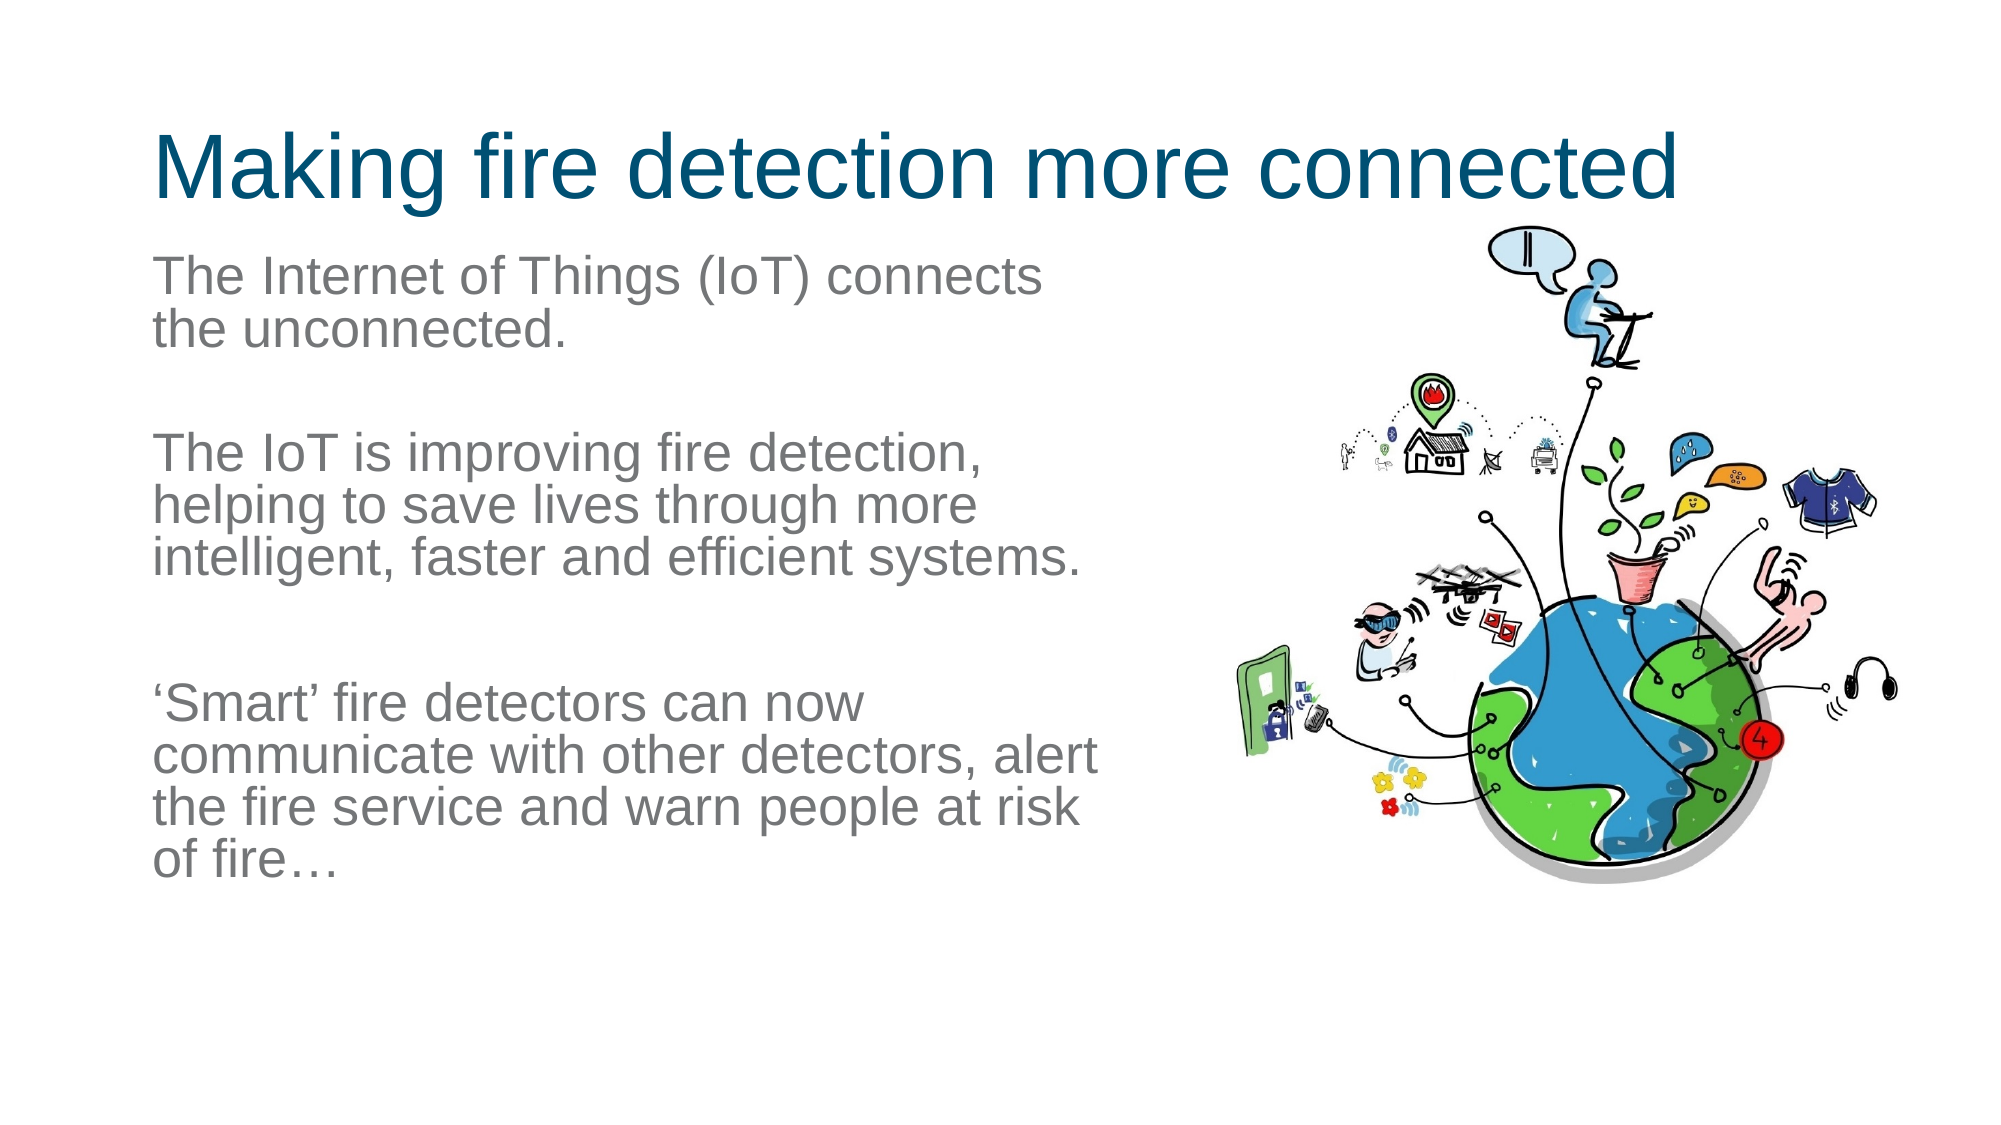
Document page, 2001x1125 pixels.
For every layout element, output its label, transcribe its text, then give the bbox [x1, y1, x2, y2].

list The Internet of Things (IoT) connects the unconnected. The IoT is improving fire detection, helping to save lives through more intelligent, faster and efficient systems. ‘Smart’ fire detectors can now communicate with other detectors, alert the fire service and warn people at risk of fire… [137, 246, 1134, 978]
picture [1204, 206, 1935, 907]
title Making fire detection more connected [137, 59, 1863, 278]
